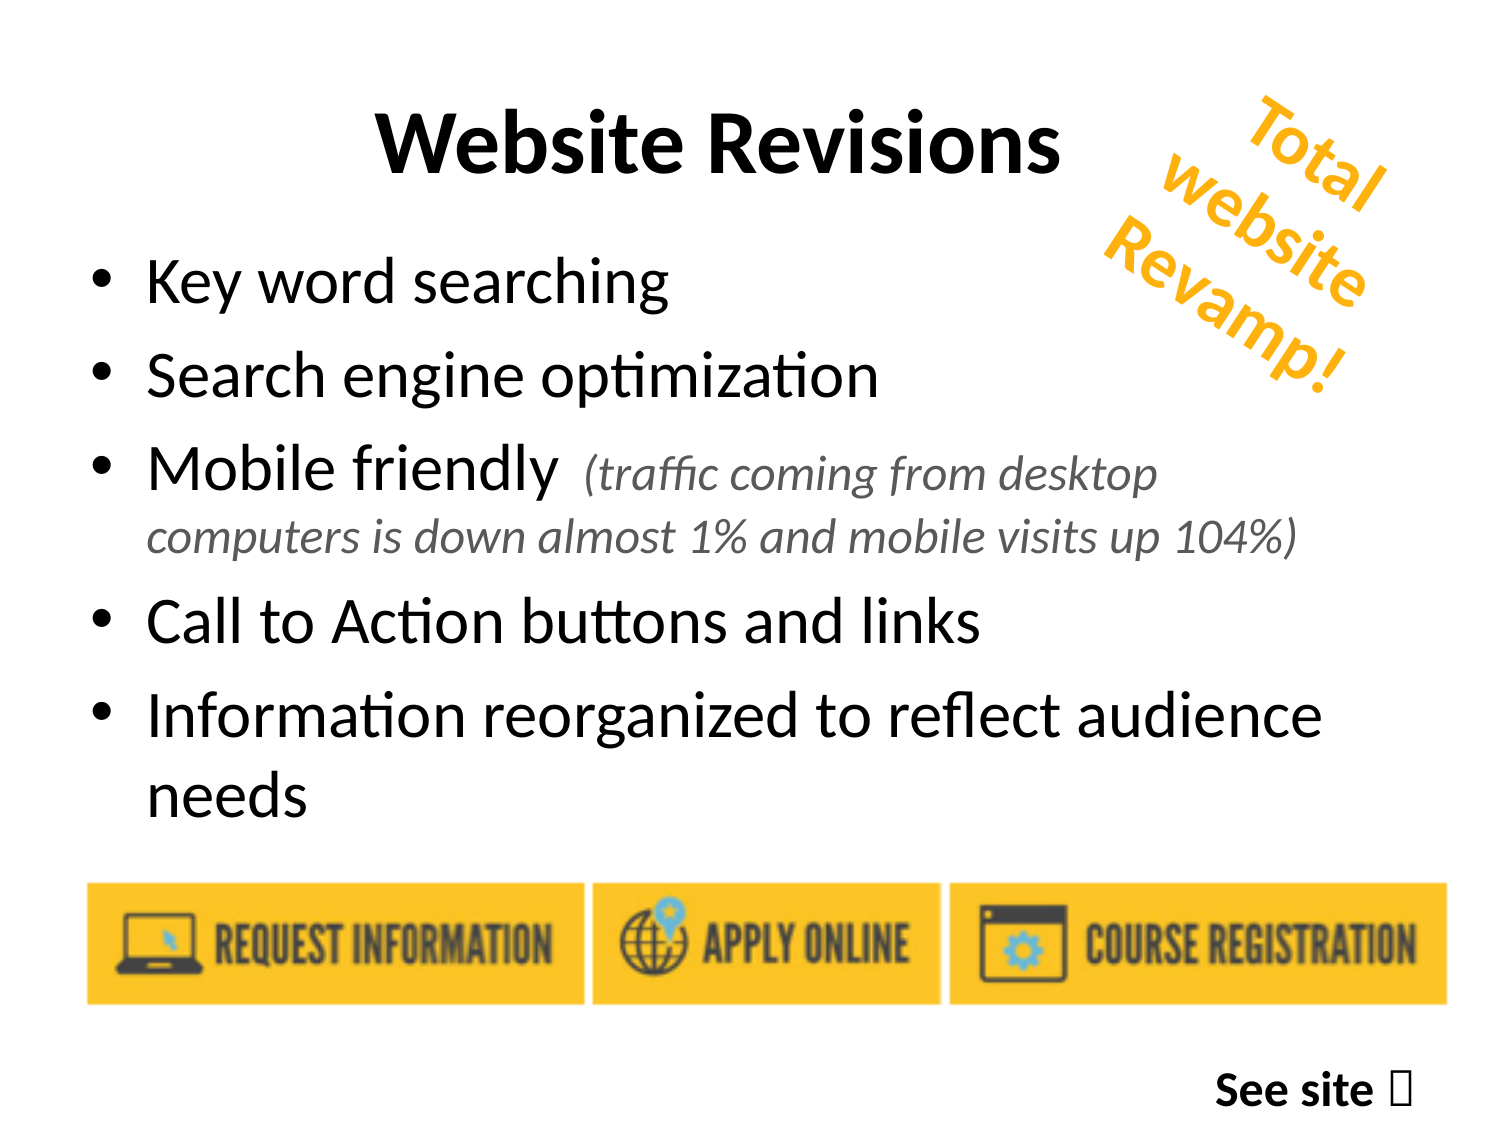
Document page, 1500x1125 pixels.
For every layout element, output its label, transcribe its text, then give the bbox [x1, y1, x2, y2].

list Key word searching Search engine optimization Mobile friendly (traffic coming from desktop computers is down almost 1% and mobile visits up 104%) Call to Action buttons and links Information reorganized to reflect audience needs [75, 229, 1363, 869]
text_box See site  [1200, 1049, 1500, 1124]
title Website Revisions [75, 5, 1363, 229]
picture [58, 870, 1467, 1022]
text_box Total website Revamp! [1075, 30, 1478, 427]
